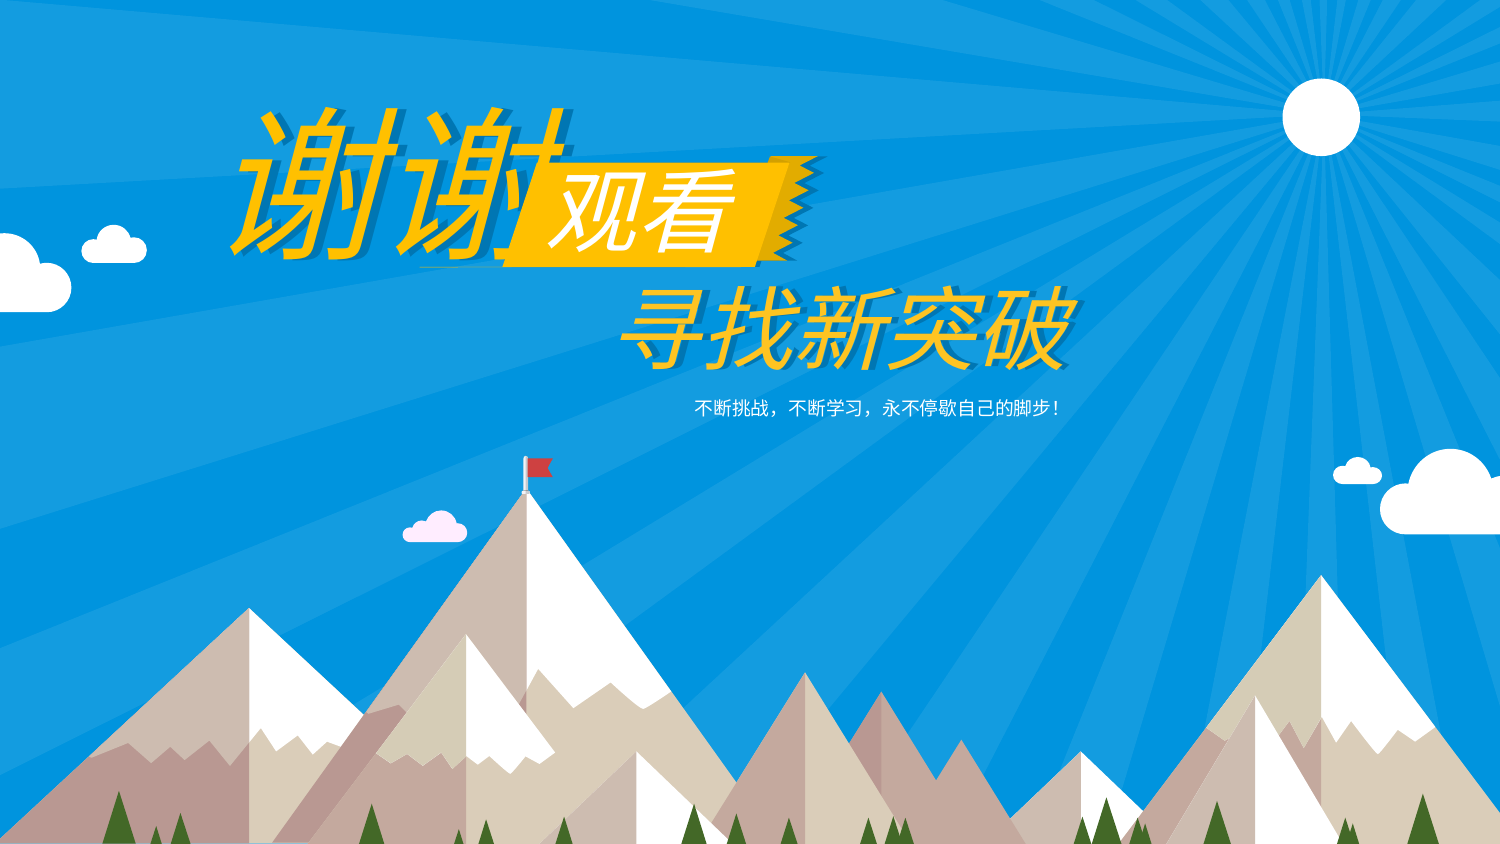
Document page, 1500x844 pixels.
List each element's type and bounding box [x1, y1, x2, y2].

text_box [0, 455, 1500, 844]
text_box [419, 146, 818, 273]
text_box [818, 156, 828, 268]
text_box [594, 264, 1229, 391]
text_box [0, 0, 1500, 455]
